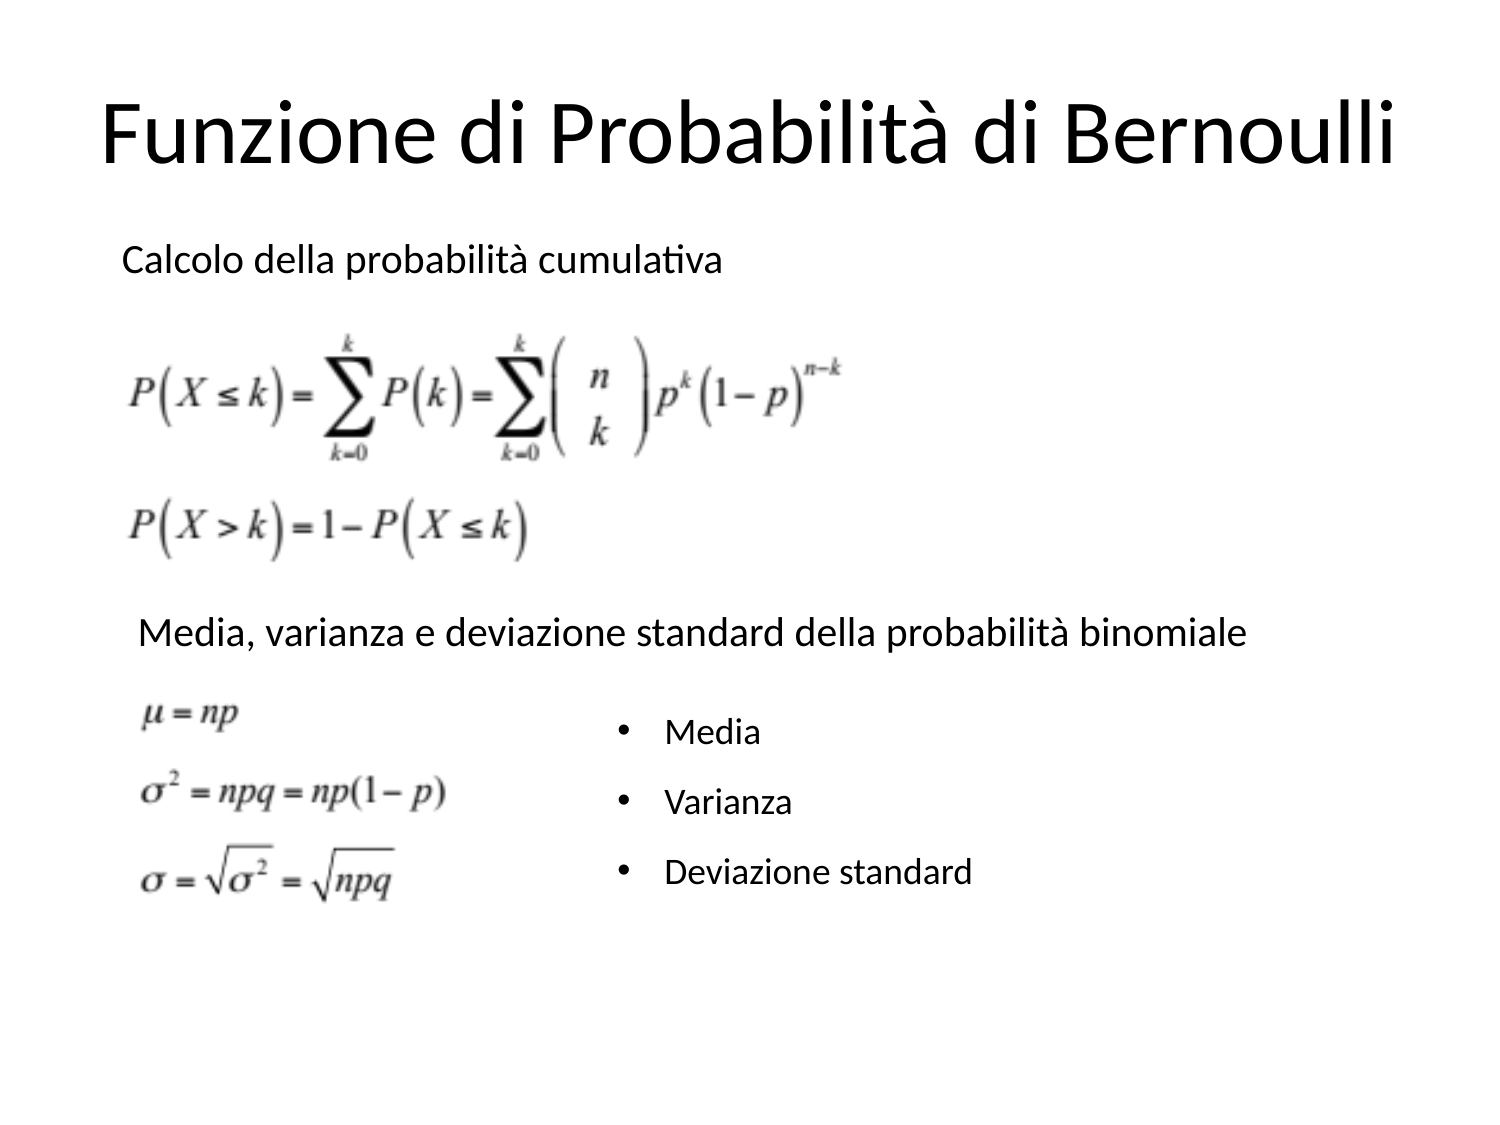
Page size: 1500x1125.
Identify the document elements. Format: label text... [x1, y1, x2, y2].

text_box Calcolo della probabilità cumulativa [107, 224, 876, 290]
title Funzione di Probabilità di Bernoulli [75, 45, 1425, 209]
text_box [136, 696, 1251, 905]
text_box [122, 323, 848, 565]
text_box Media, varianza e deviazione standard della probabilità binomiale [122, 597, 1425, 663]
